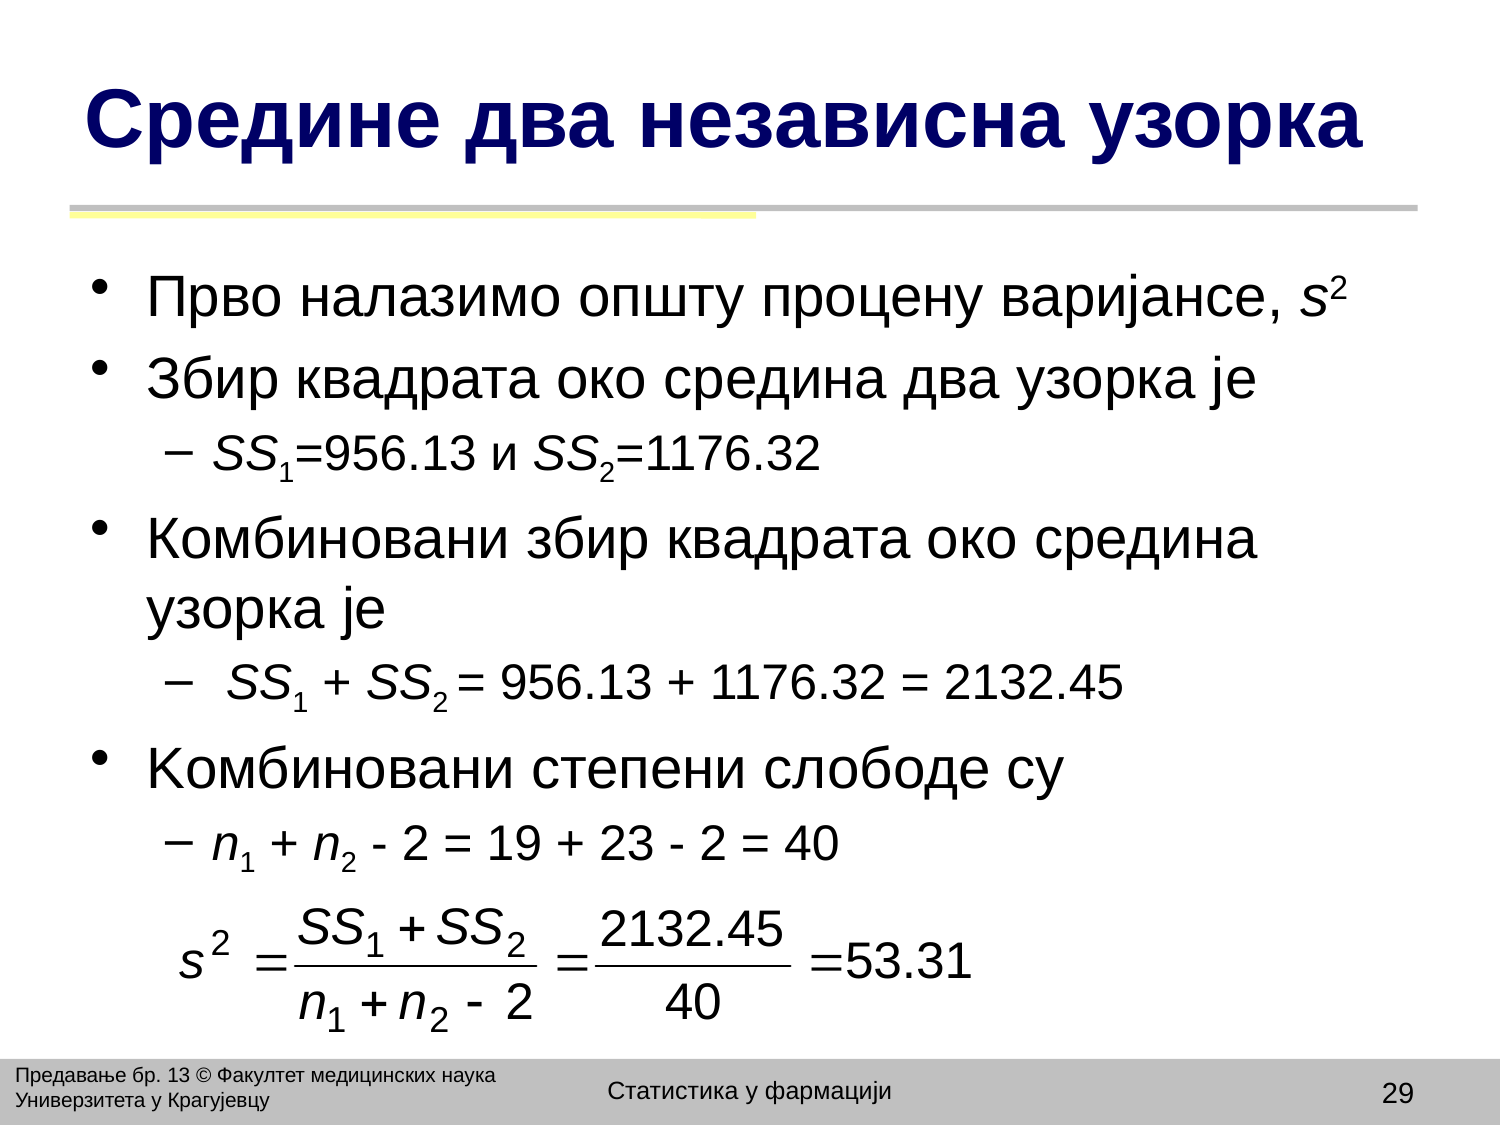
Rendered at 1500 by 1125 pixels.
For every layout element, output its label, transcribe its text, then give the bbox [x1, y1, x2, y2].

slide_number Предавање бр. 13 © Факултет медицинских наука Универзитета у Крагујевцу [0, 1053, 614, 1108]
slide_number 29 [1079, 1066, 1430, 1125]
list Прво налазимо општу процену варијансе, s2 Збир квадрата око средина два узорка је SS1=956.13 и SS2=1176.32 Комбиновани збир квадрата око средина узорка је SS1 + SS2 = 956.13 + 1176.32 = 2132.45 Kомбиновани степени слободе су n1 + n2 - 2 = 19 + 23 - 2 = 40 [74, 250, 1426, 531]
list Прво налазимо општу процену варијансе, s2 Збир квадрата око средина два узорка је SS1=956.13 и SS2=1176.32 Комбиновани збир квадрата око средина узорка је SS1 + SS2 = 956.13 + 1176.32 = 2132.45 Kомбиновани степени слободе су n1 + n2 - 2 = 19 + 23 - 2 = 40 [74, 532, 1426, 1027]
title Средине два независна узорка [69, 19, 1426, 208]
footer Статистика у фармацији [512, 1066, 988, 1125]
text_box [171, 890, 980, 1047]
